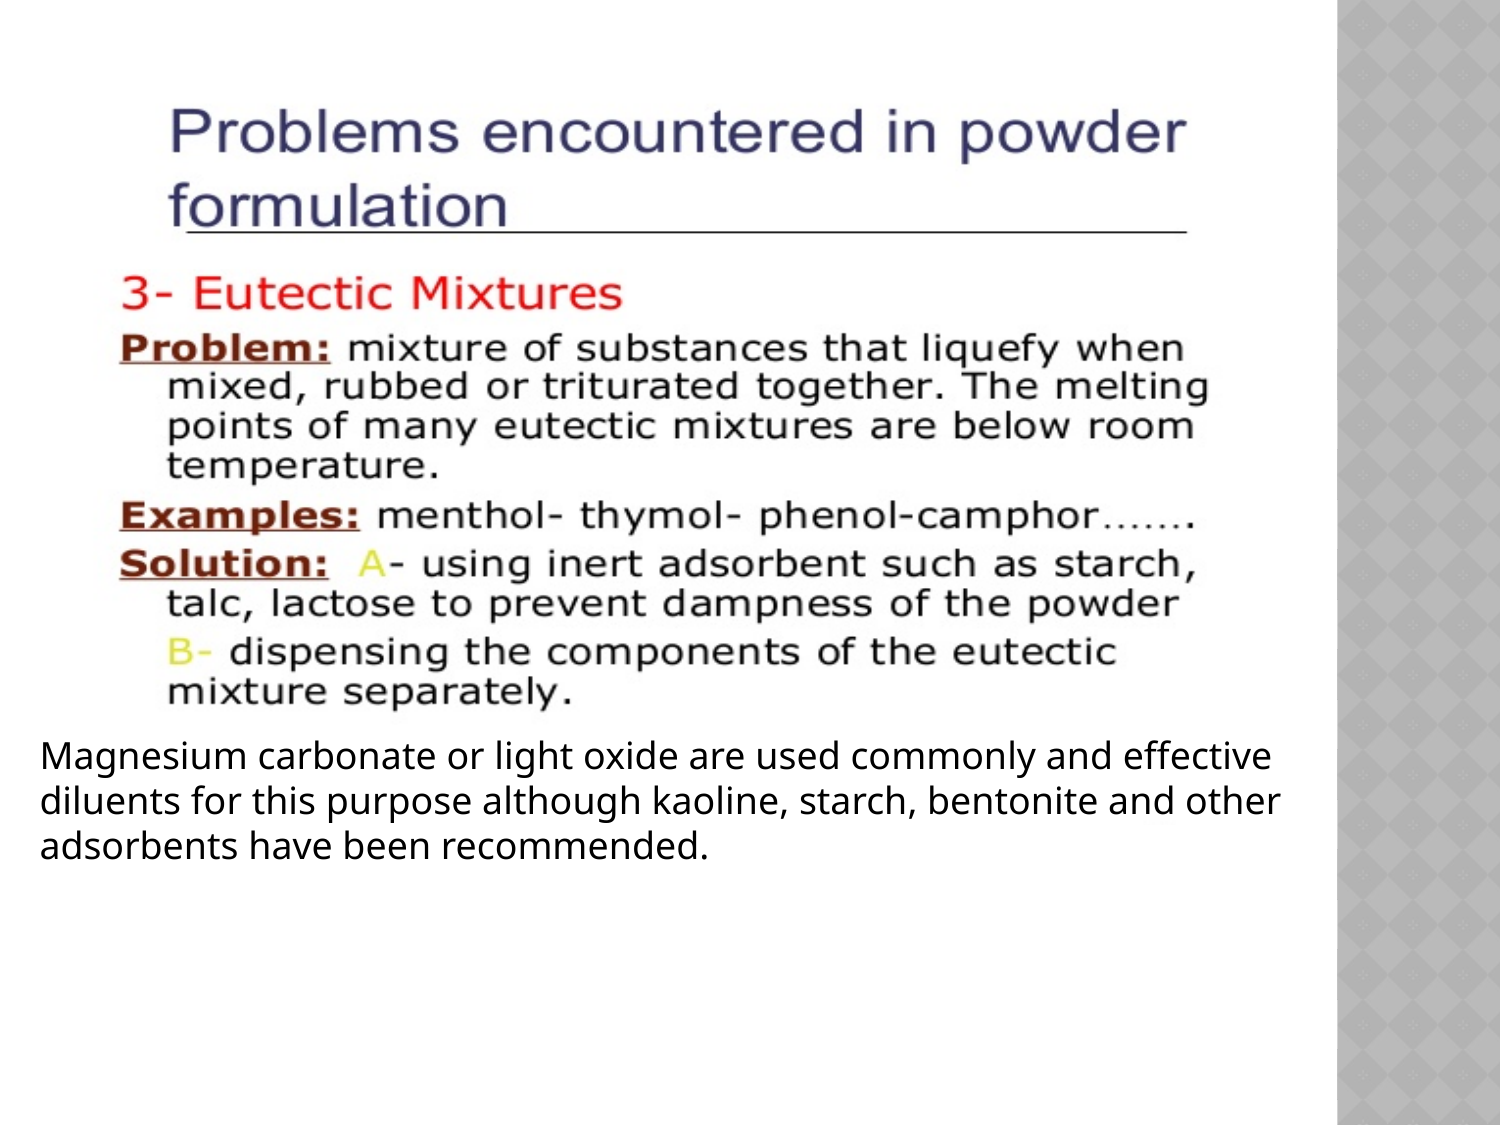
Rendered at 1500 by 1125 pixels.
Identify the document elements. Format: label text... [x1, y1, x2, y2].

text_box Magnesium carbonate or light oxide are used commonly and effective diluents for this purpose although kaoline, starch, bentonite and other adsorbents have been recommended. [1255, 724, 1438, 875]
picture [0, 49, 1251, 876]
